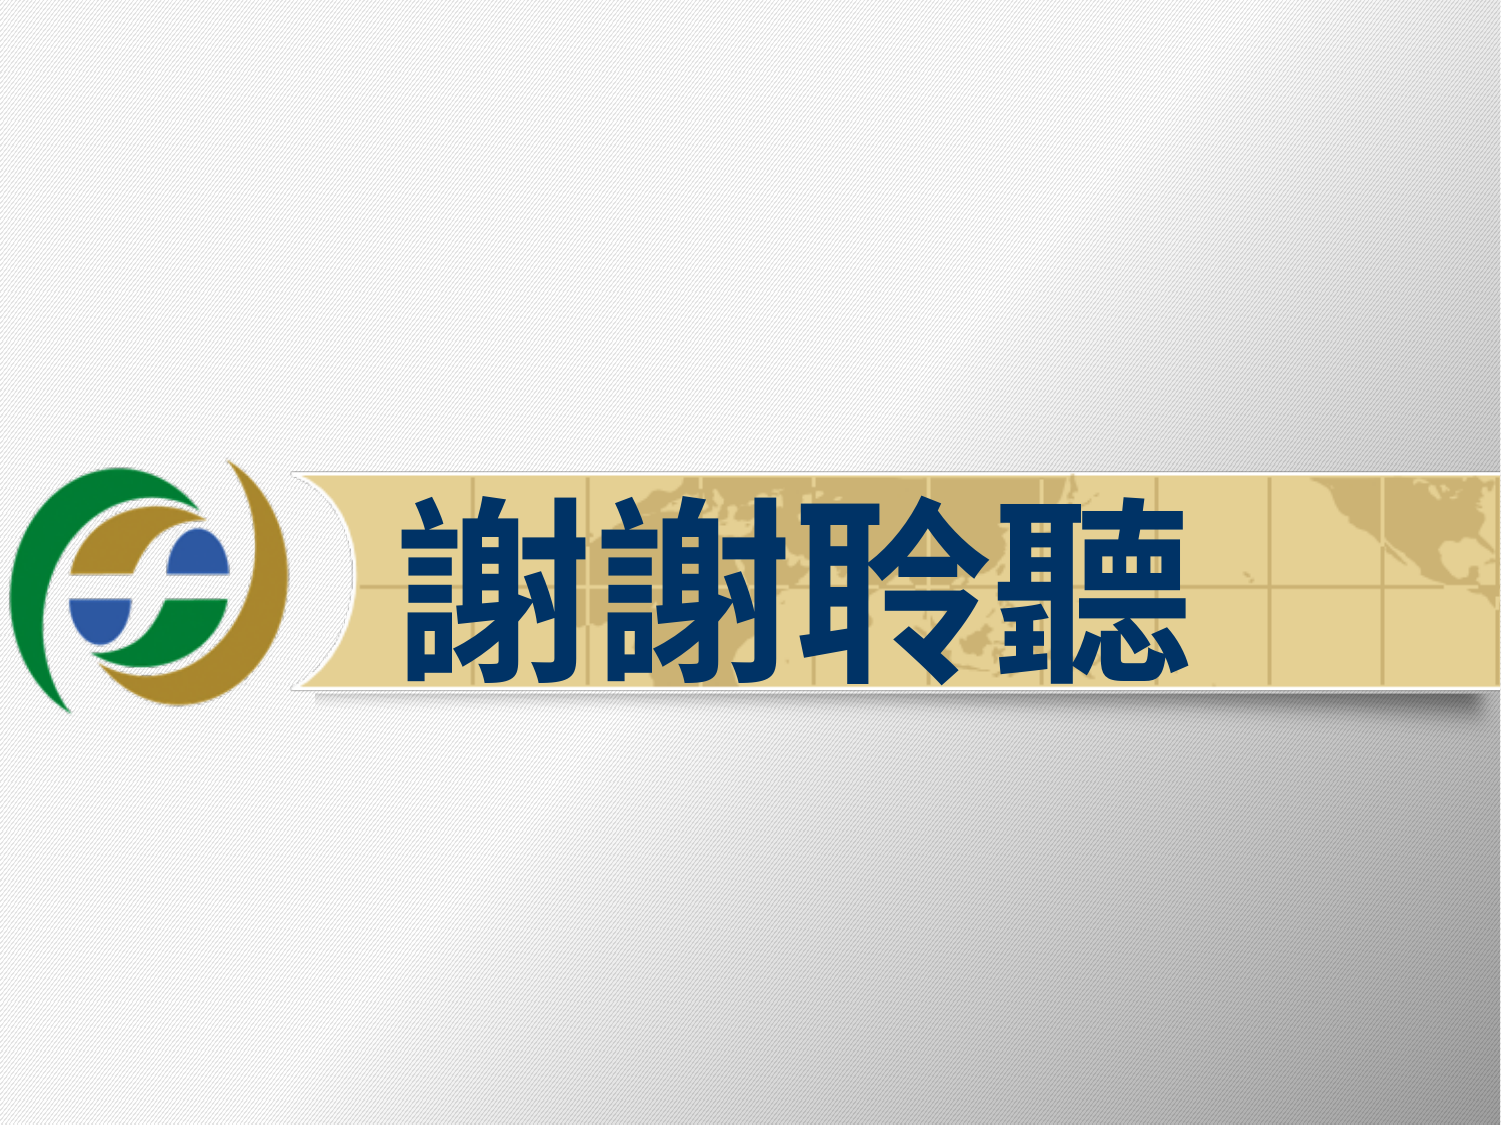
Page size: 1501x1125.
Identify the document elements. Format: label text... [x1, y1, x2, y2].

picture [6, 451, 1501, 743]
text_box 謝謝聆聽 [377, 486, 1444, 666]
